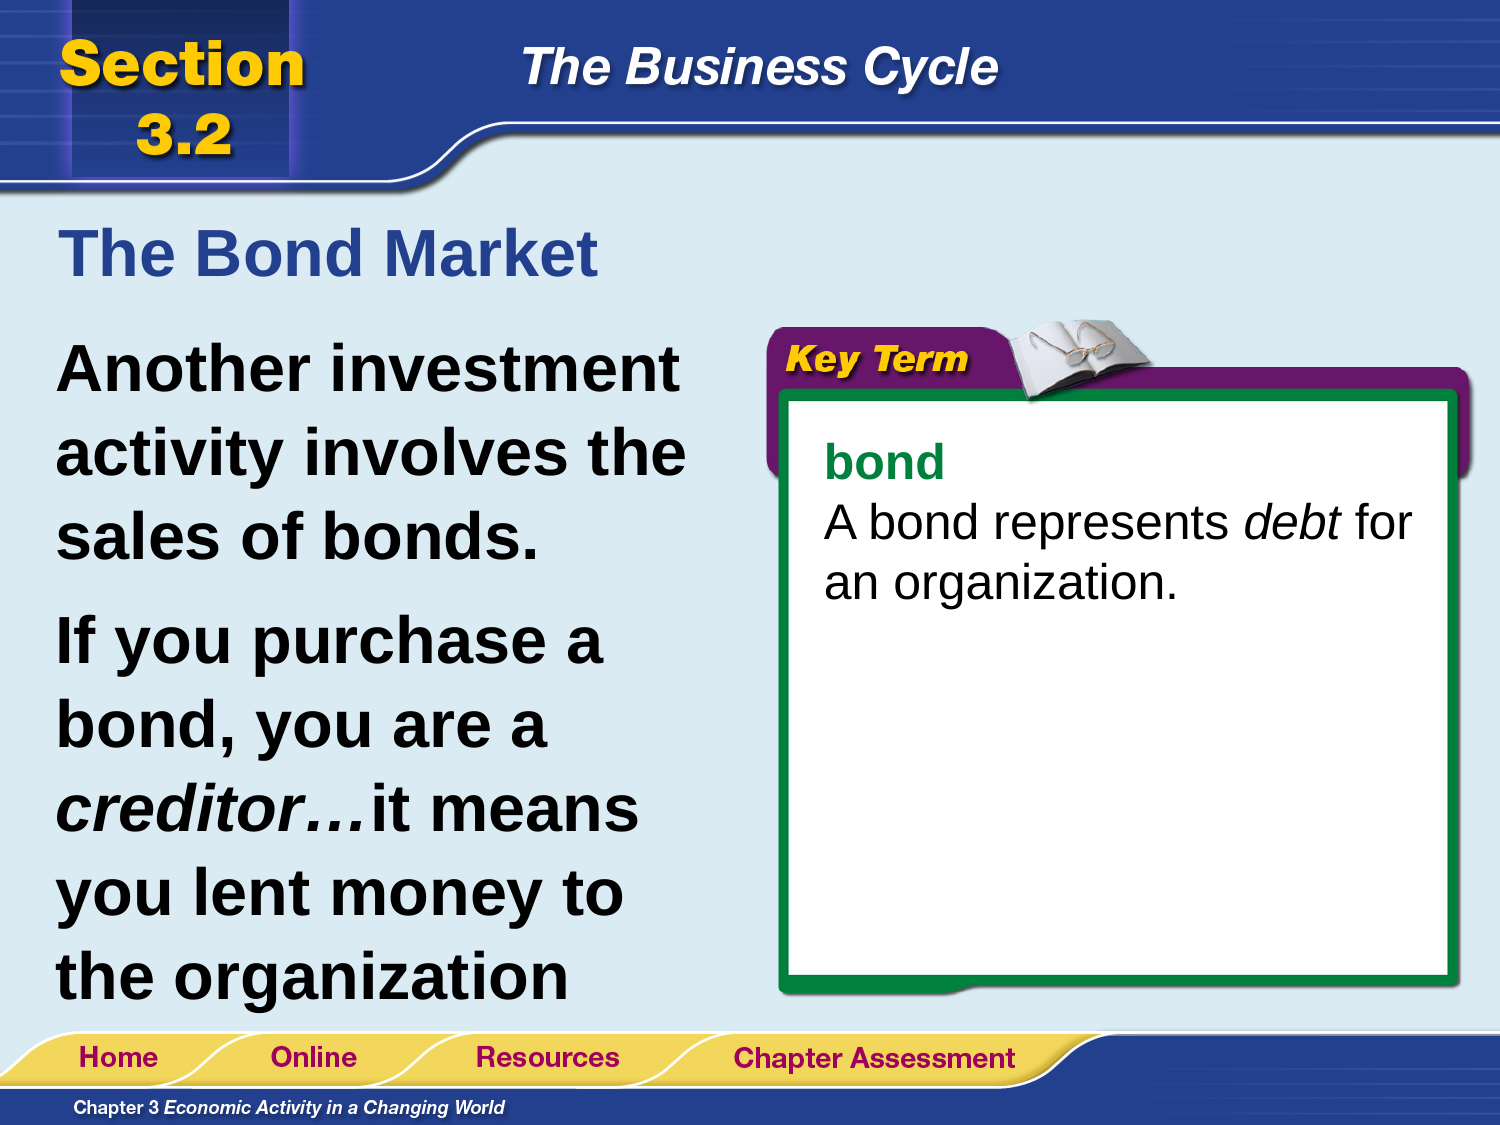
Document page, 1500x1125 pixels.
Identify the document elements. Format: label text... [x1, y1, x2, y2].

title The Bond Market [43, 202, 1454, 324]
list Another investment activity involves the sales of bonds. If you purchase a bond, you are a creditor…it means you lent money to the organization [40, 313, 725, 965]
picture [0, 0, 1500, 1125]
